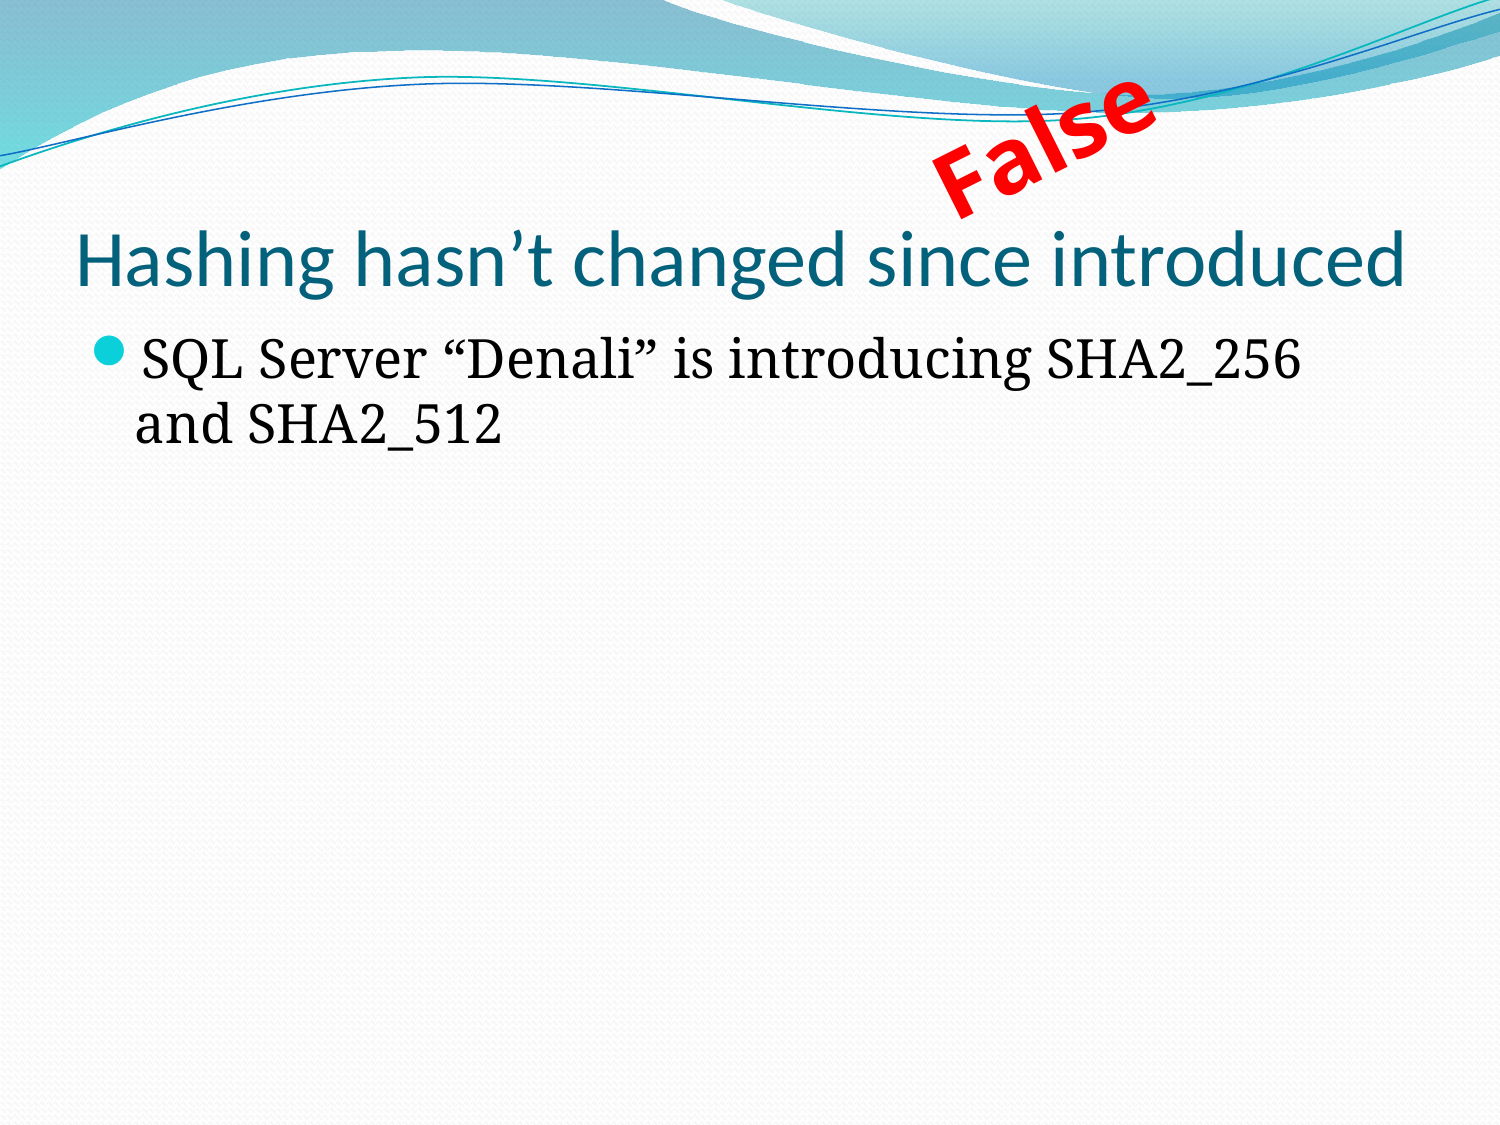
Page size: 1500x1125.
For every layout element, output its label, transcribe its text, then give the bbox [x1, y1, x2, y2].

text_box False [800, 0, 1285, 302]
list SQL Server “Denali” is introducing SHA2_256 and SHA2_512 [75, 317, 1425, 1038]
title Hashing hasn’t changed since introduced [75, 115, 1425, 303]
